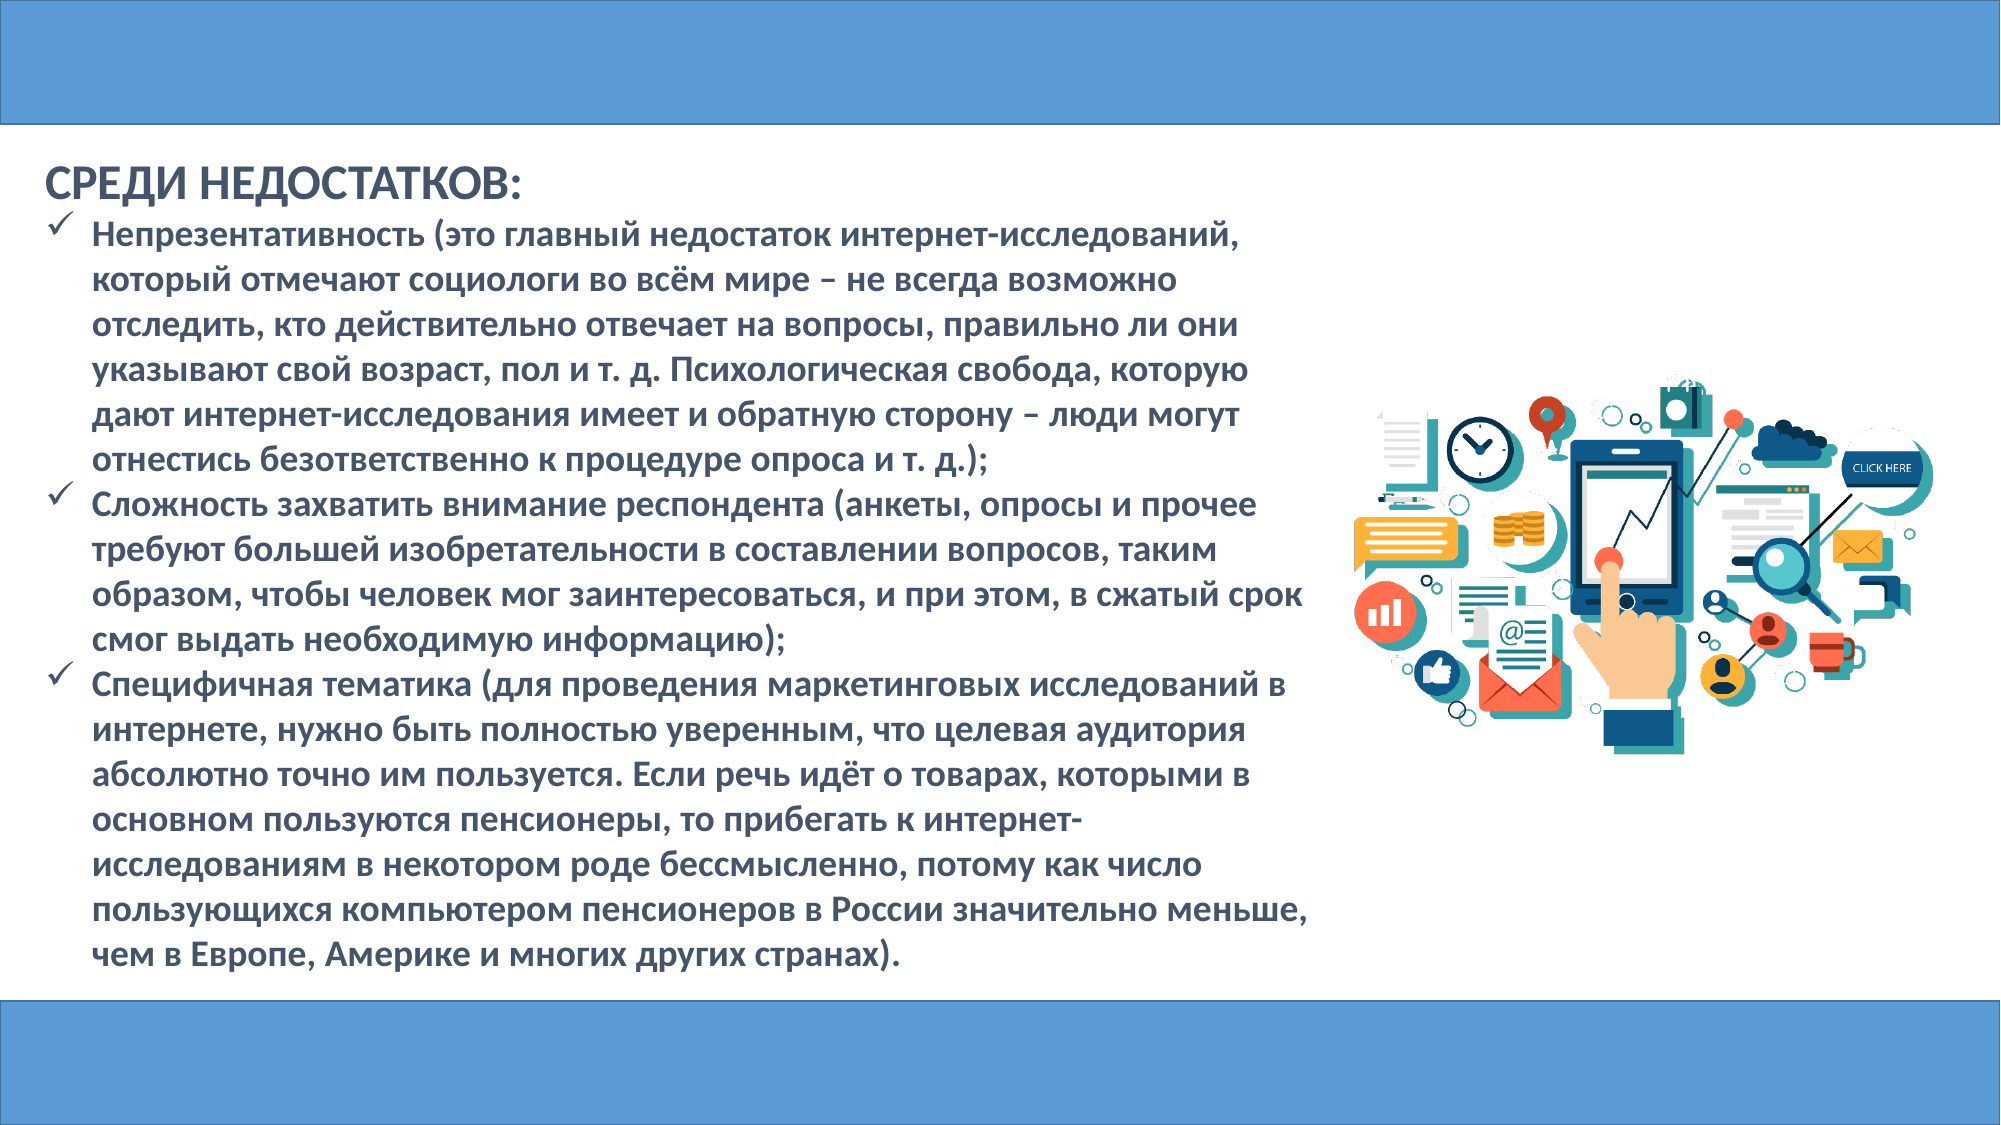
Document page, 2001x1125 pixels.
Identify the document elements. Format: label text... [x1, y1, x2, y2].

text_box [0, 0, 2000, 125]
picture [1305, 224, 1982, 901]
text_box [0, 1000, 2000, 1125]
text_box СРЕДИ НЕДОСТАТКОВ: Непрезентативность (это главный недостаток интернет-исследований, который отмечают социологи во всём мире – не всегда возможно отследить, кто действительно отвечает на вопросы, правильно ли они указывают свой возраст, пол и т. д. Психологическая свобода, которую дают интернет-исследования имеет и обратную сторону – люди могут отнестись безответственно к процедуре опроса и т. д.); Сложность захватить внимание респондента (анкеты, опросы и прочее требуют большей изобретательности в составлении вопросов, таким образом, чтобы человек мог заинтересоваться, и при этом, в сжатый срок смог выдать необходимую информацию); Специфичная тематика (для проведения маркетинговых исследований в интернете, нужно быть полностью уверенным, что целевая аудитория абсолютно точно им пользуется. Если речь идёт о товарах, которыми в основном пользуются пенсионеры, то прибегать к интернет-исследованиям в некотором роде бессмысленно, потому как число пользующихся компьютером пенсионеров в России значительно меньше, чем в Европе, Америке и многих других странах). [30, 141, 1329, 982]
